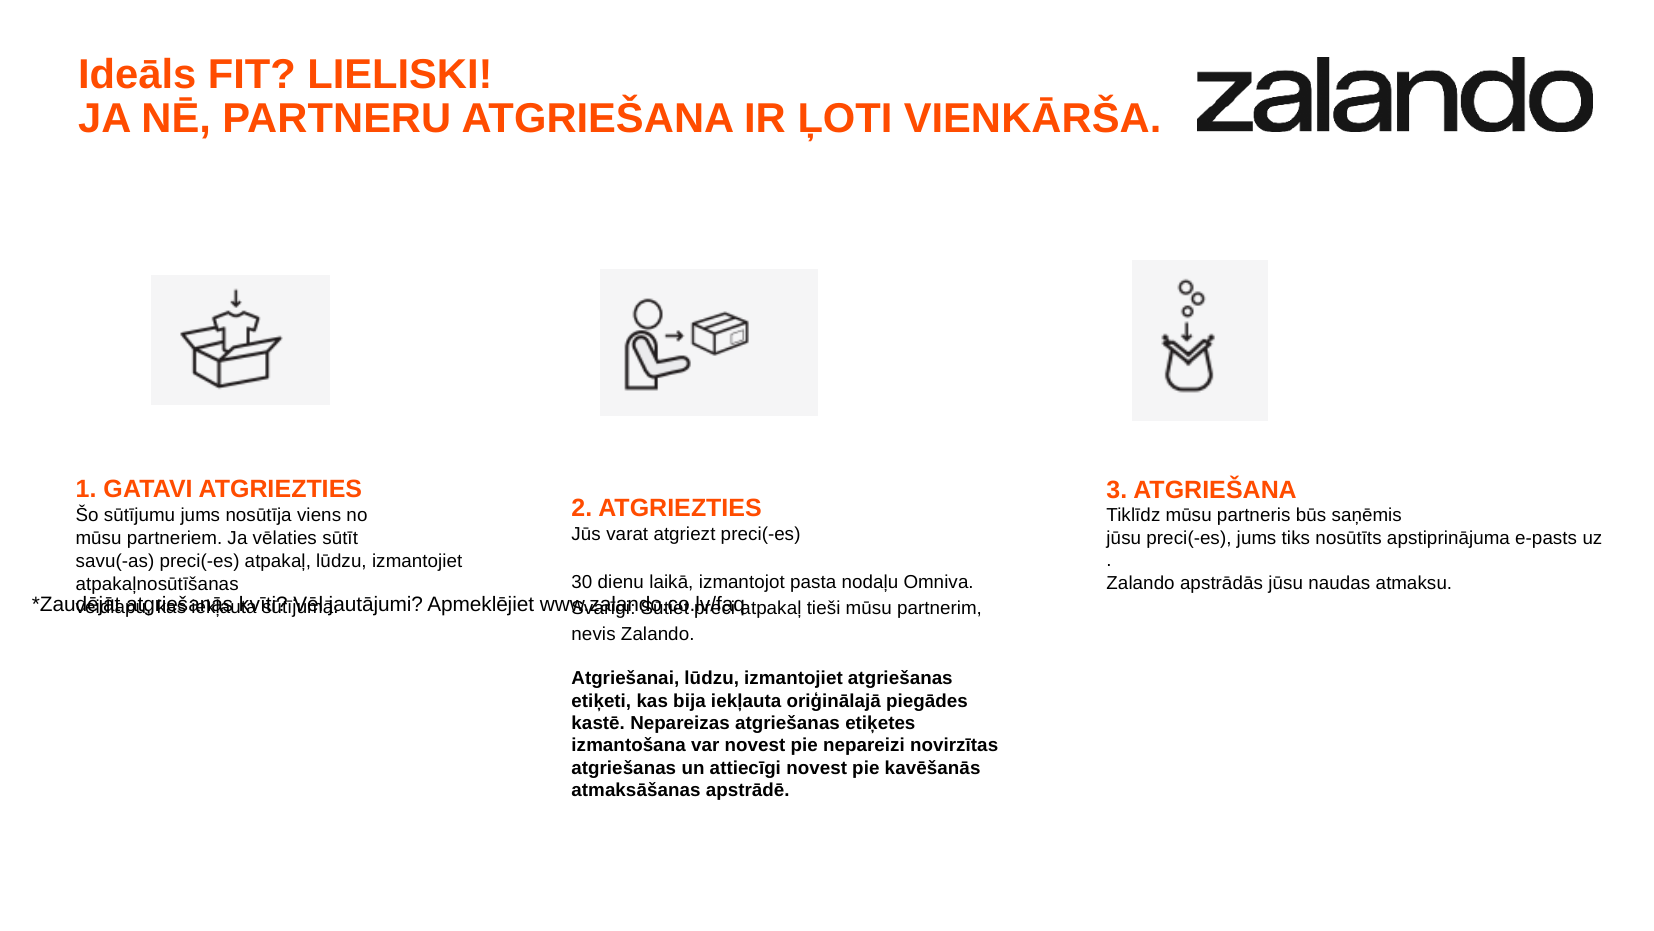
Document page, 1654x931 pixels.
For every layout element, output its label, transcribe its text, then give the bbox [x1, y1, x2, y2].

picture [1197, 57, 1593, 132]
picture [151, 275, 331, 406]
text_box *Zaudējāt atgriešanās kvīti? Vēl jautājumi? Apmeklējiet www.zalando.co.lv/faq [17, 583, 1532, 919]
text_box 3. ATGRIEŠANA Tiklīdz mūsu partneris būs saņēmis jūsu preci(-es), jums tiks nosūtīts apstiprinājuma e-pasts uz . Zalando apstrādās jūsu naudas atmaksu. [1091, 465, 1646, 743]
picture [1131, 259, 1268, 421]
picture [599, 269, 818, 416]
text_box 1. GATAVI ATGRIEZTIES Šo sūtījumu jums nosūtīja viens no mūsu partneriem. Ja vēlaties sūtīt savu(-as) preci(-es) atpakaļ, lūdzu, izmantojiet atpakaļnosūtīšanas veidlapu, kas iekļauta sūtījumā. [60, 464, 489, 583]
text_box Ideāls FIT? LIELISKI! JA NĒ, PARTNERU ATGRIEŠANA IR ĻOTI VIENKĀRŠA. [75, 27, 1564, 218]
text_box 2. ATGRIEZTIES Jūs varat atgriezt preci(-es) 30 dienu laikā, izmantojot pasta nodaļu Omniva. Svarīgi: Sūtiet preci atpakaļ tieši mūsu partnerim, nevis Zalando. Atgriešanai, lūdzu, izmantojiet atgriešanas etiķeti, kas bija iekļauta oriģinālajā piegādes kastē. Nepareizas atgriešanas etiķetes izmantošana var novest pie nepareizi novirzītas atgriešanas un attiecīgi novest pie kavēšanās atmaksāšanas apstrādē. [556, 484, 1024, 583]
